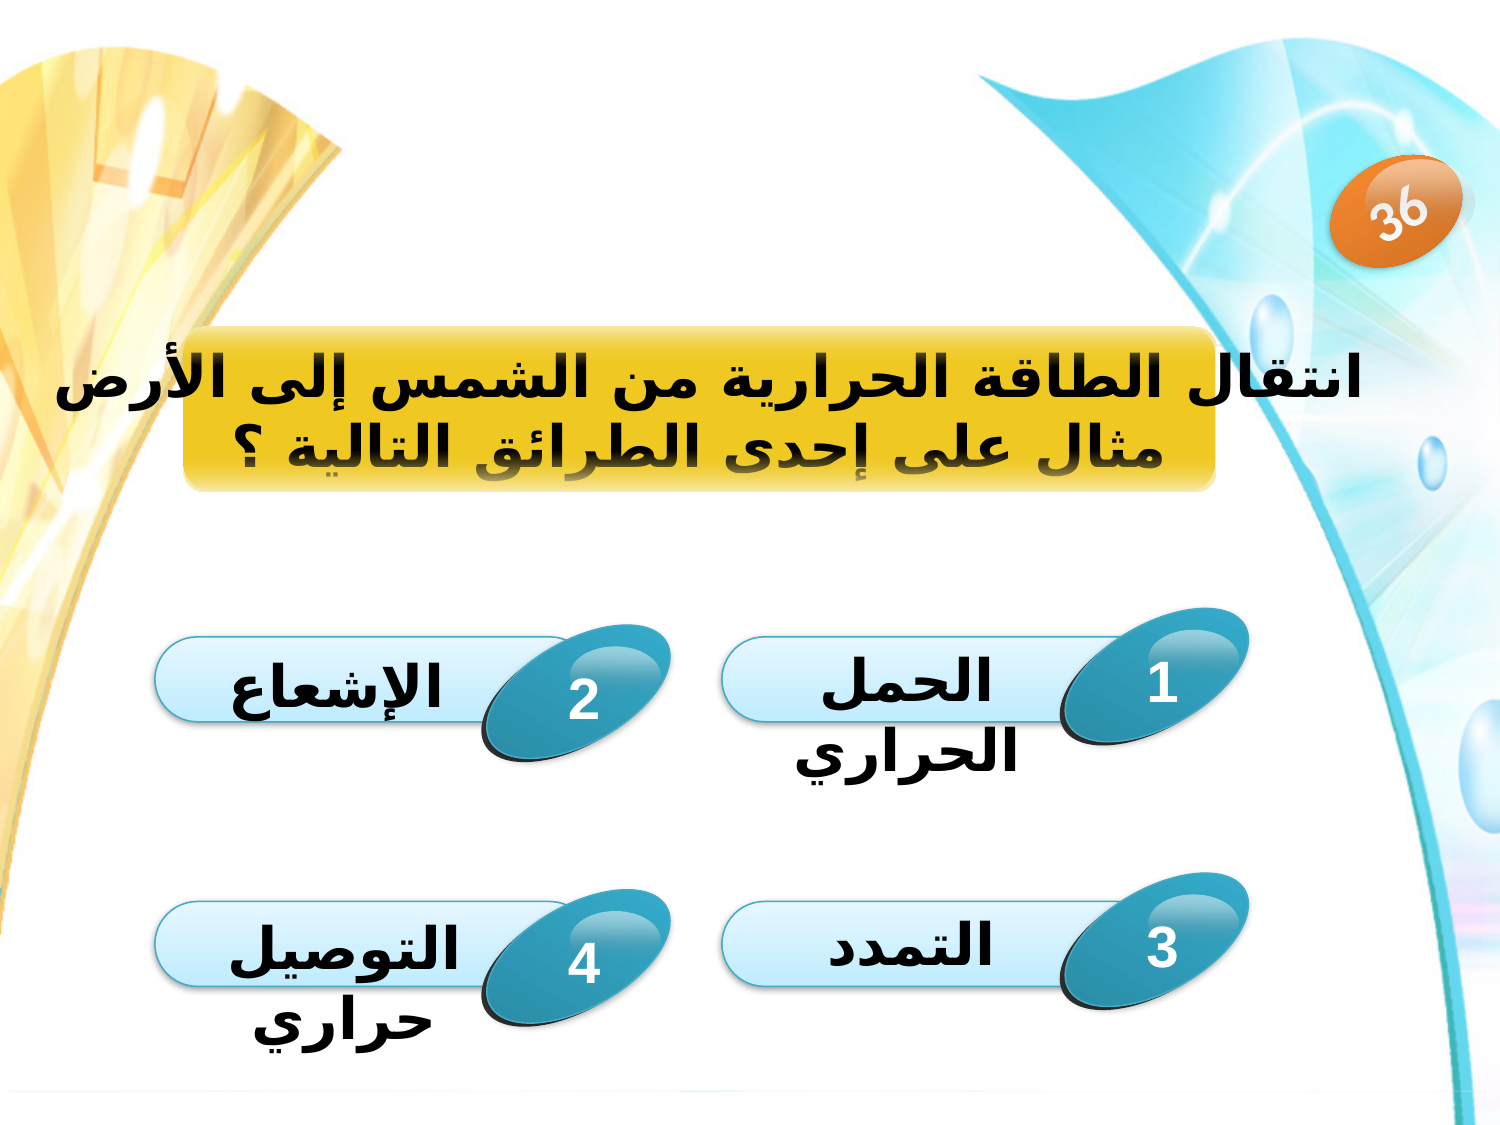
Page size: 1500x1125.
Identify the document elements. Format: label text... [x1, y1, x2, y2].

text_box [691, 888, 1259, 995]
picture [0, 0, 1500, 1125]
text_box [154, 636, 680, 747]
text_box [135, 901, 680, 1018]
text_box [182, 325, 1216, 492]
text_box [721, 623, 1259, 731]
text_box 36 [1330, 178, 1418, 268]
